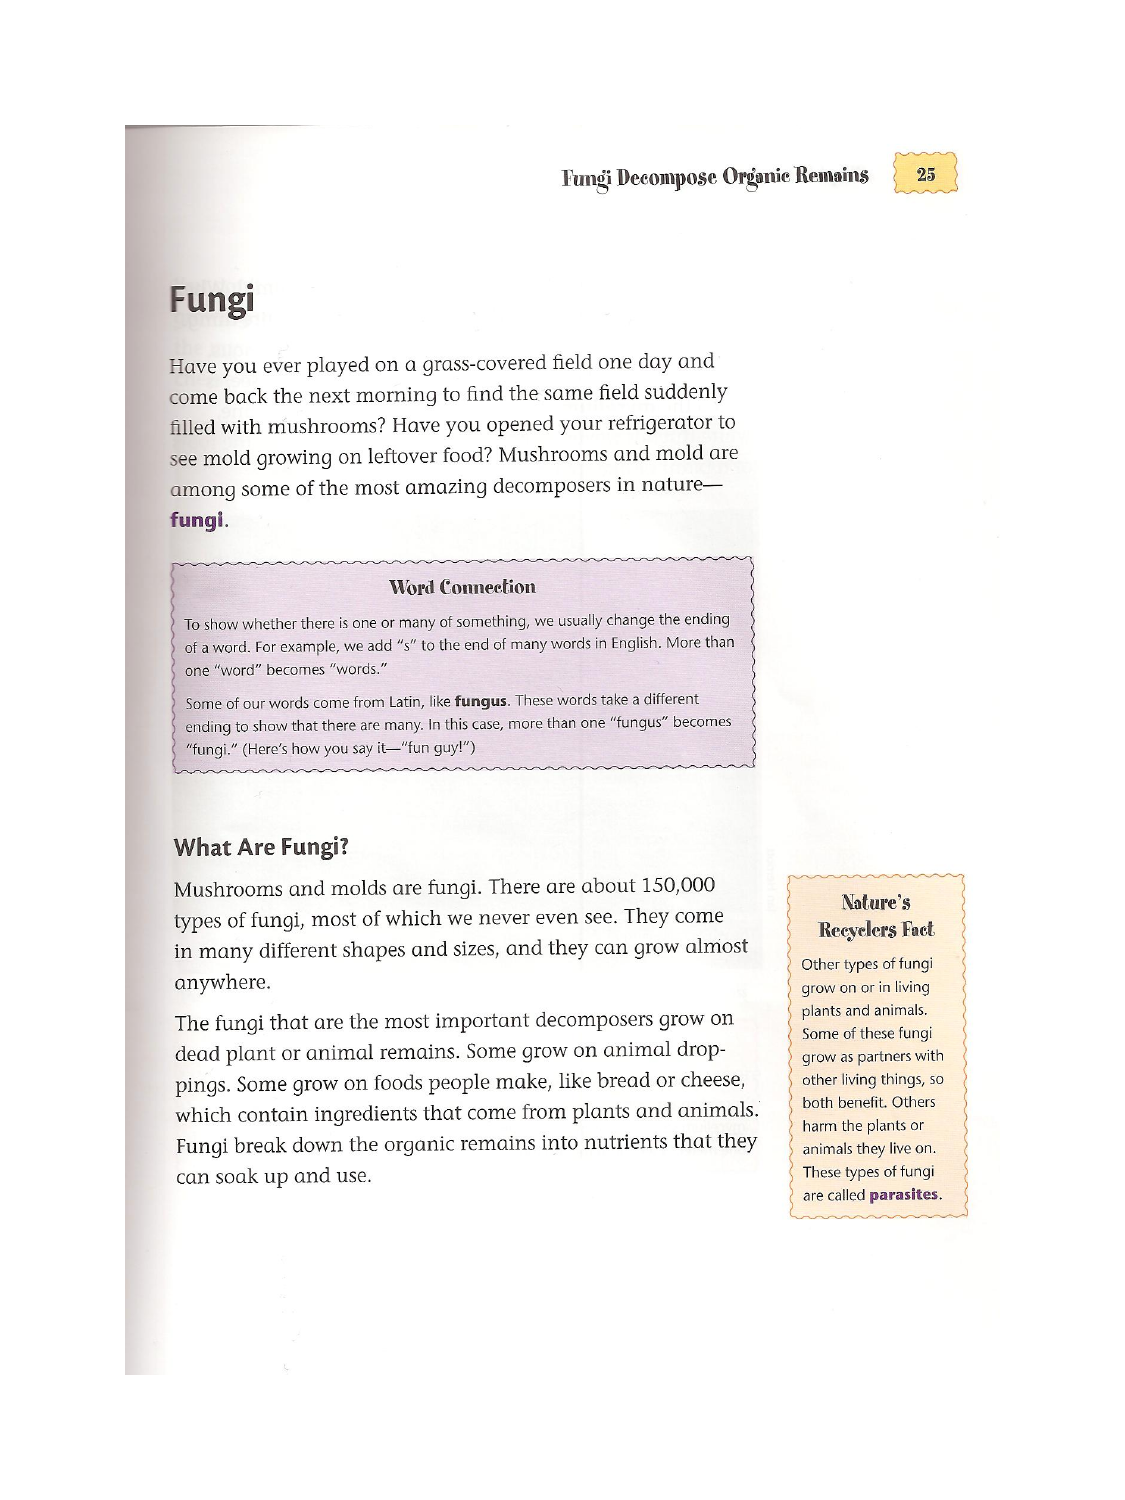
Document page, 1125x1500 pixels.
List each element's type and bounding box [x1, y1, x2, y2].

list [124, 124, 1001, 1376]
